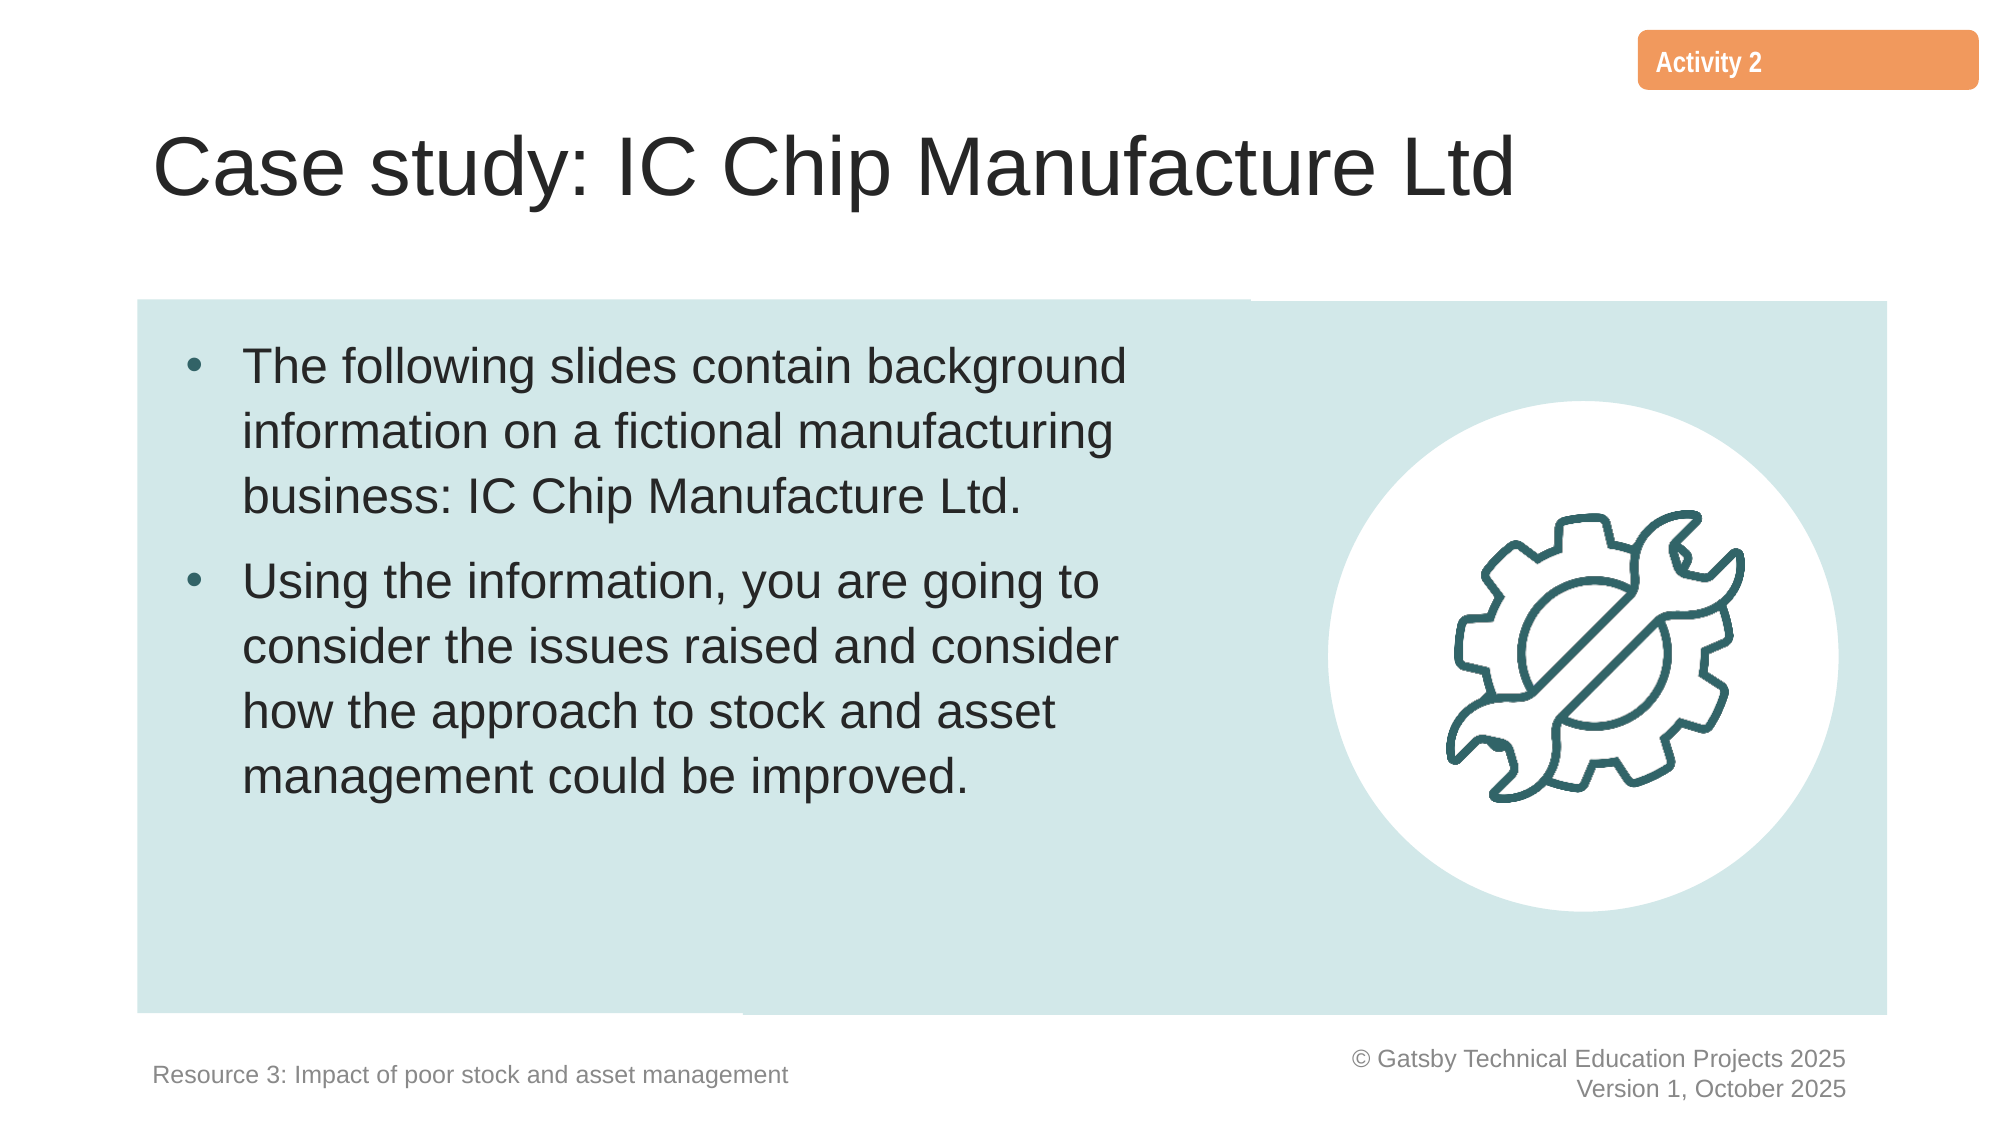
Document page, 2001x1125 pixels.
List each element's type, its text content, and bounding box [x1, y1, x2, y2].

list Resource 3: Impact of poor stock and asset management [137, 1042, 829, 1103]
picture [1446, 509, 1745, 803]
text_box [1324, 397, 1842, 915]
title Case study: IC Chip Manufacture Ltd [137, 59, 1863, 278]
list The following slides contain background information on a fictional manufacturing business: IC Chip Manufacture Ltd. Using the information, you are going to consider the issues raised and consider how the approach to stock and asset management could be improved. [137, 299, 1251, 1014]
text_box Activity 2 [1637, 29, 1979, 90]
text_box [742, 301, 1888, 1015]
